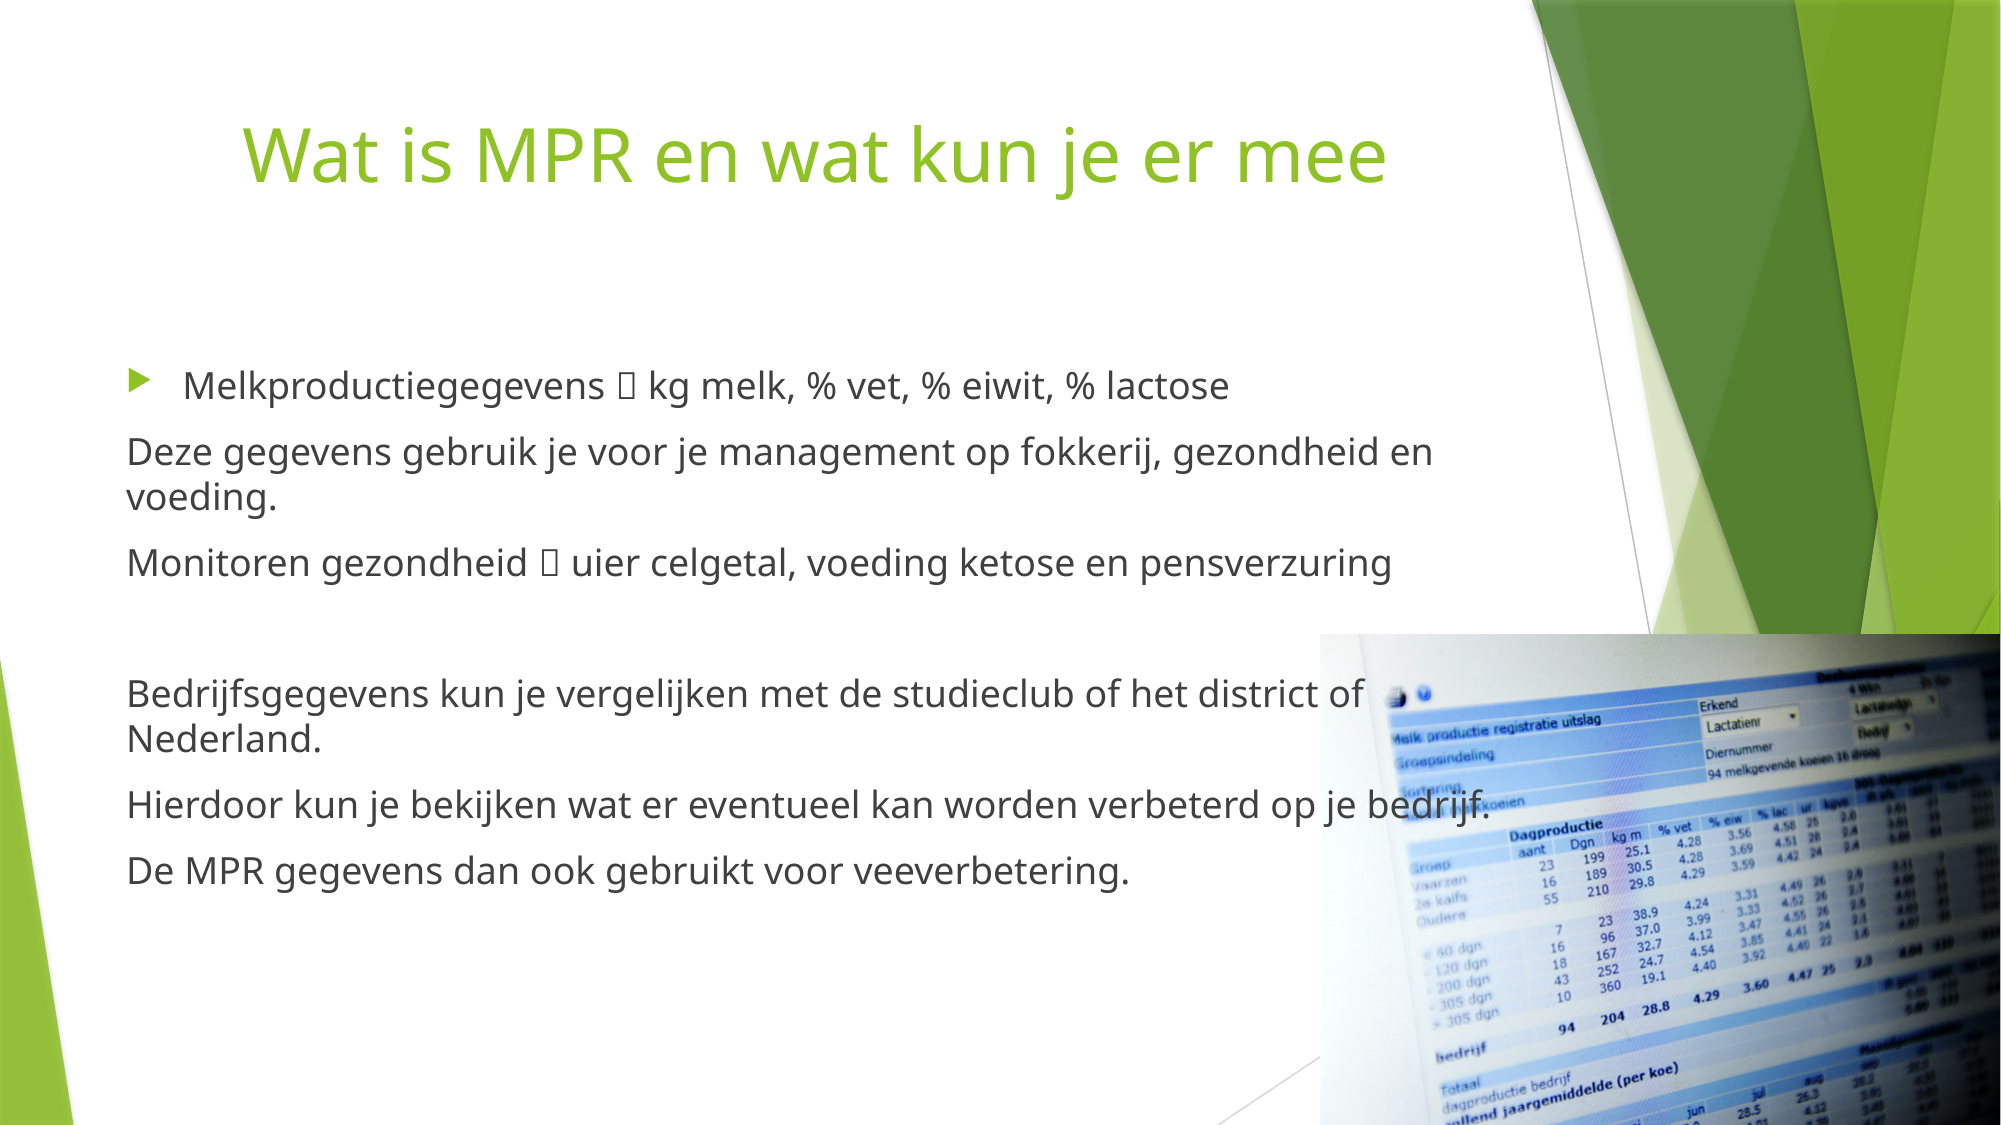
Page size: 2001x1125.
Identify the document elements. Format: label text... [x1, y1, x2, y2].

list Melkproductiegegevens  kg melk, % vet, % eiwit, % lactose Deze gegevens gebruik je voor je management op fokkerij, gezondheid en voeding. Monitoren gezondheid  uier celgetal, voeding ketose en pensverzuring Bedrijfsgegevens kun je vergelijken met de studieclub of het district of Nederland. Hierdoor kun je bekijken wat er eventueel kan worden verbeterd op je bedrijf. De MPR gegevens dan ook gebruikt voor veeverbetering. [111, 354, 1522, 992]
picture [1320, 634, 2000, 1125]
title Wat is MPR en wat kun je er mee [111, 99, 1522, 317]
